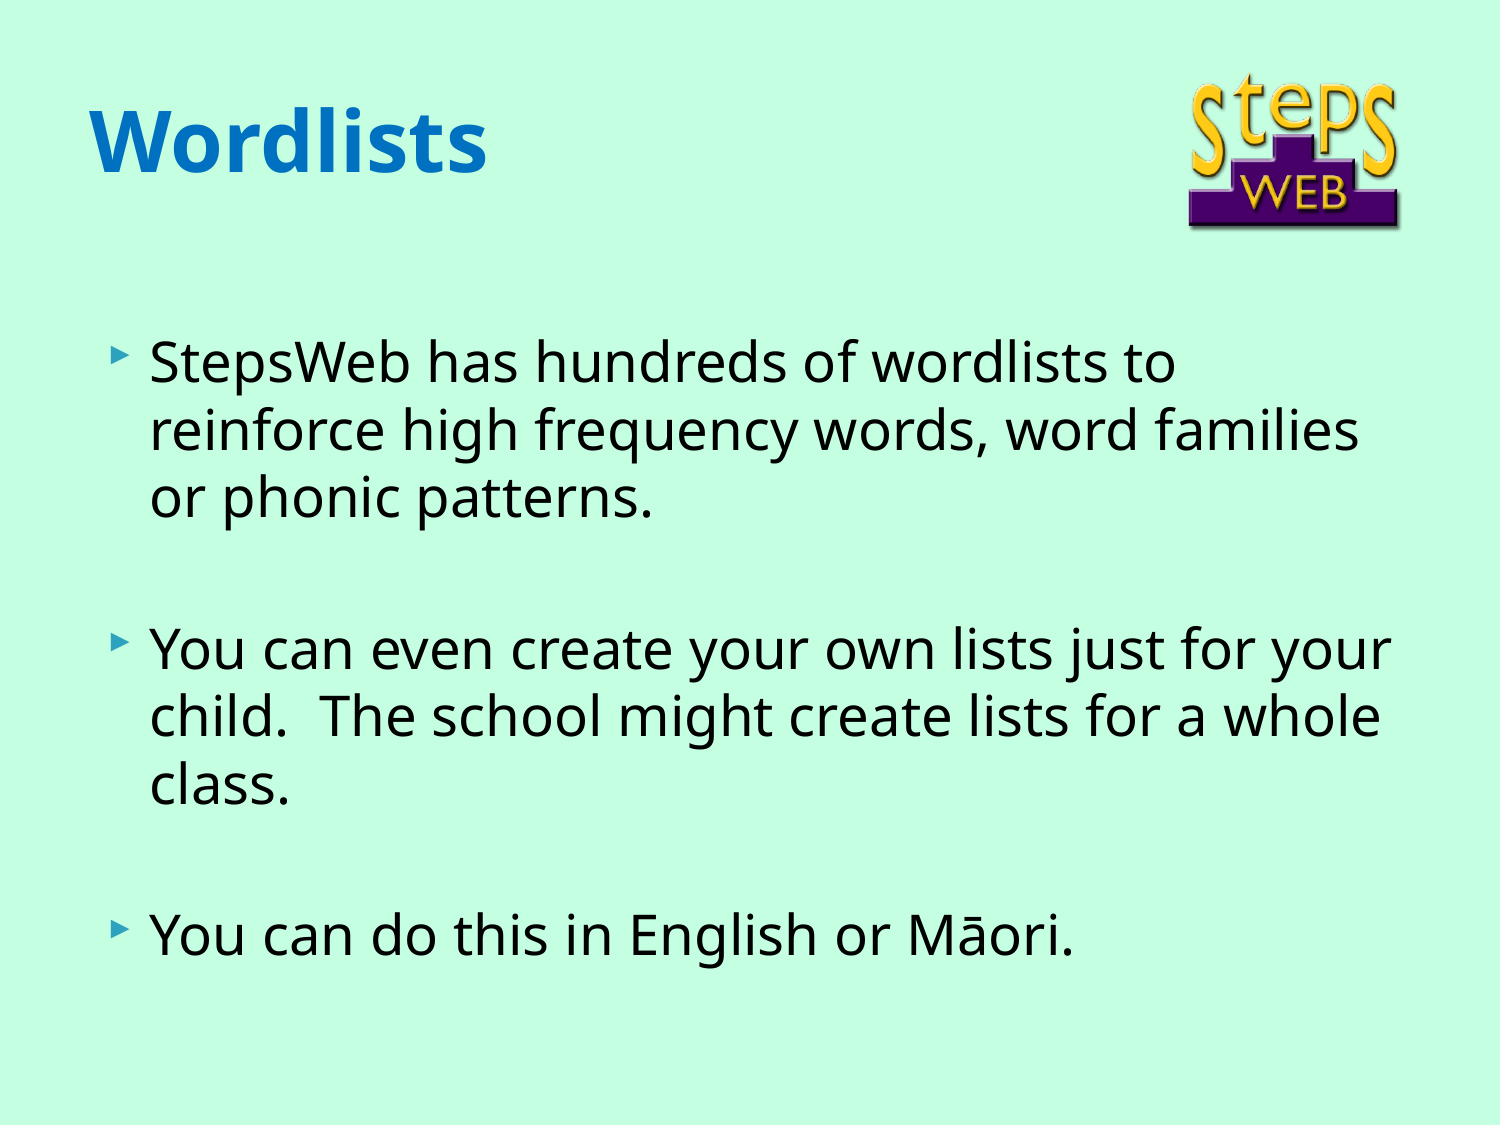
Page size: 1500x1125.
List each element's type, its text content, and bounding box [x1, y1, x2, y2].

picture [1186, 71, 1403, 233]
title Wordlists [75, 45, 1425, 233]
list StepsWeb has hundreds of wordlists to reinforce high frequency words, word families or phonic patterns. You can even create your own lists just for your child. The school might create lists for a whole class. You can do this in English or Māori. [75, 243, 1425, 1047]
